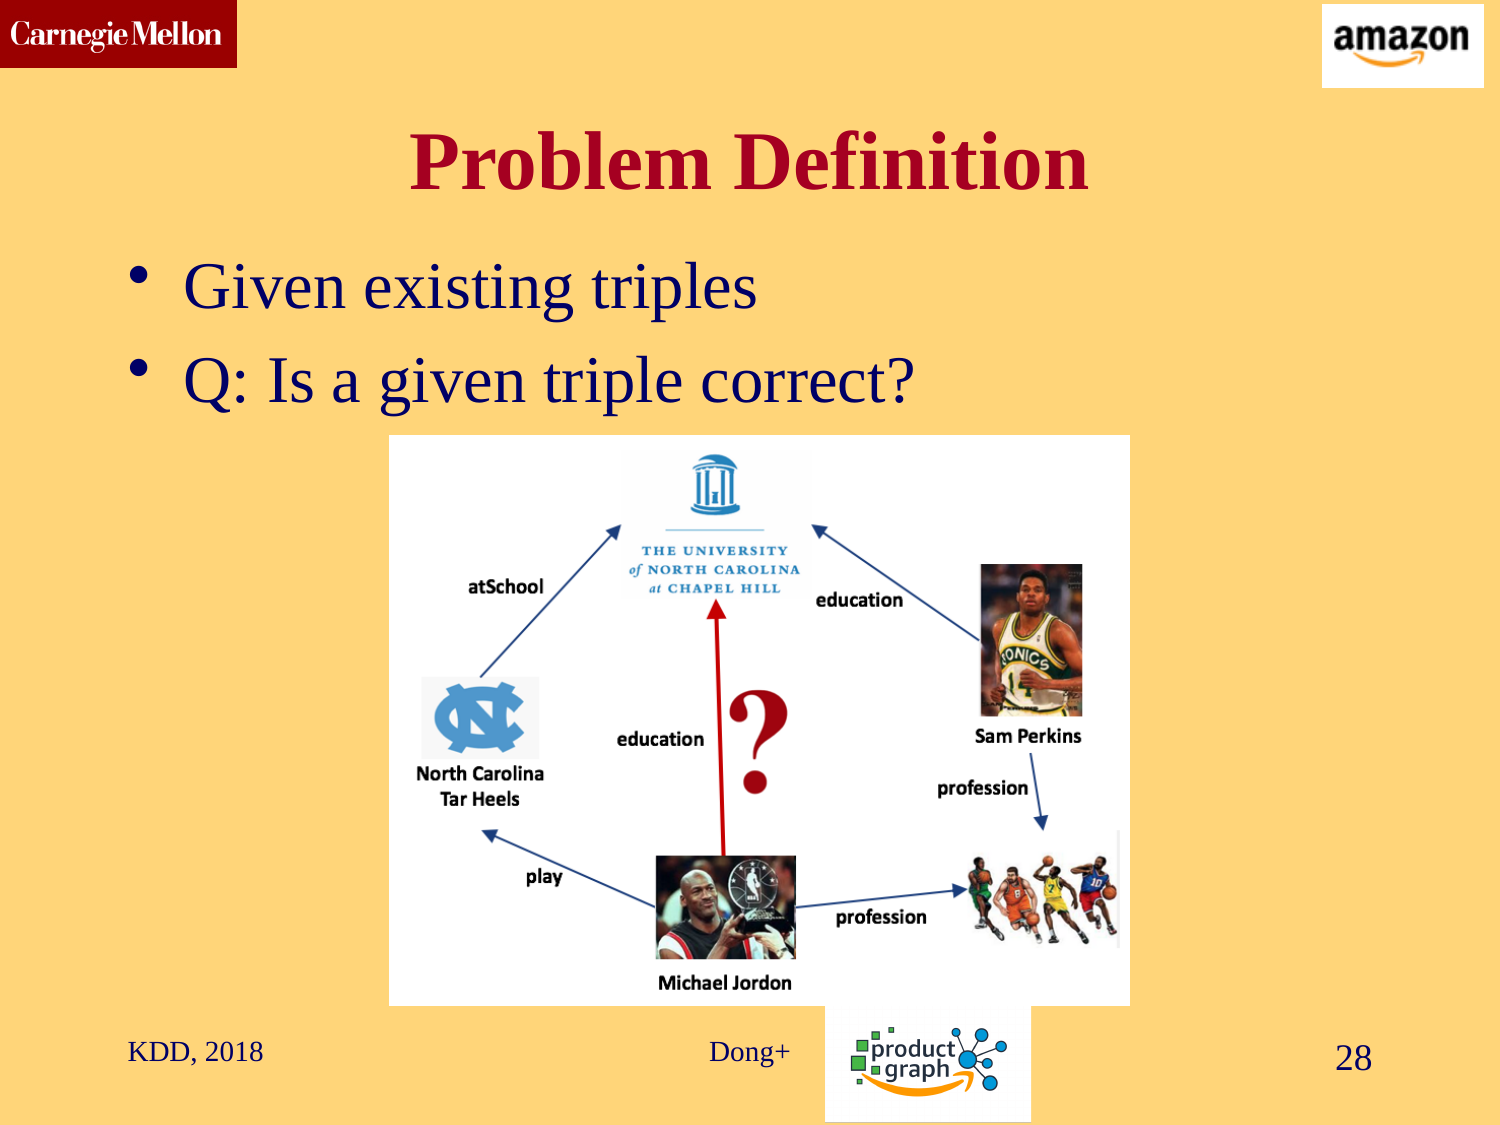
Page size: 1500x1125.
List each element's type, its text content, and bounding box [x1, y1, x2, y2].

footer Dong+ [512, 1024, 988, 1101]
title Problem Definition [112, 99, 1388, 213]
slide_number 28 [1074, 1024, 1388, 1101]
list Given existing triples Q: Is a given triple correct? [112, 234, 1476, 941]
slide_number KDD, 2018 [112, 1024, 426, 1101]
picture [0, 0, 237, 68]
picture [388, 435, 1130, 1006]
picture [1322, 4, 1484, 88]
